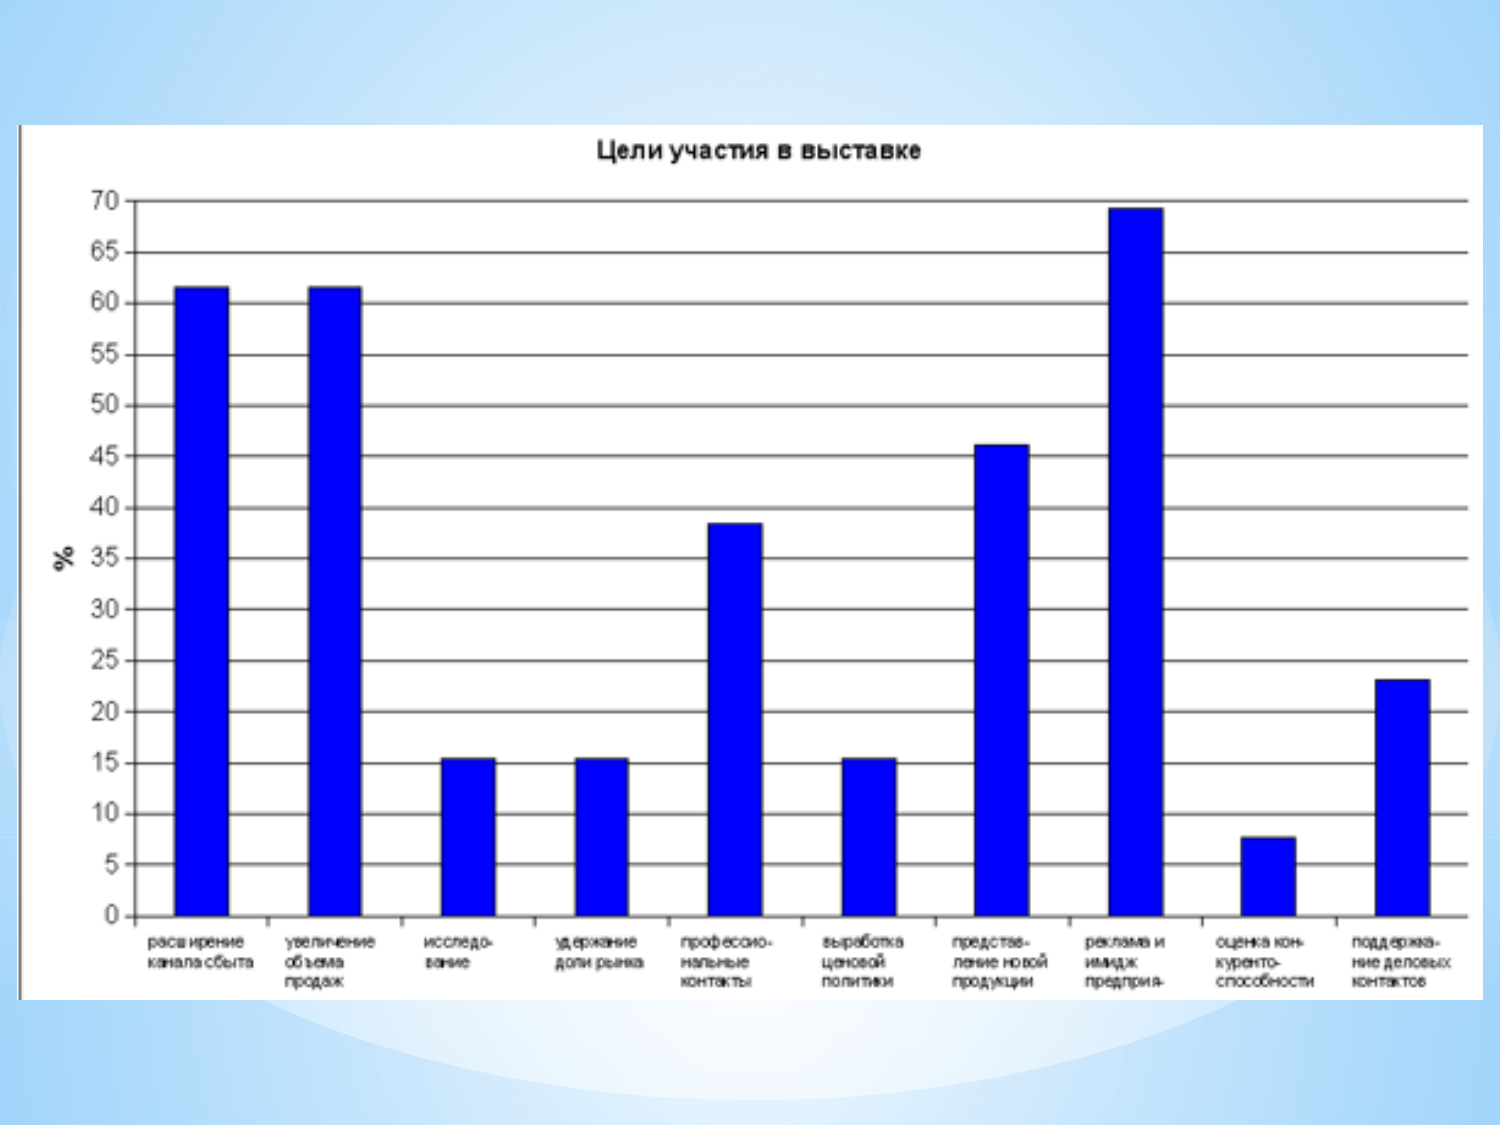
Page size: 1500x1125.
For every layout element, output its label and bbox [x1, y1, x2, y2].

picture [17, 125, 1483, 1000]
